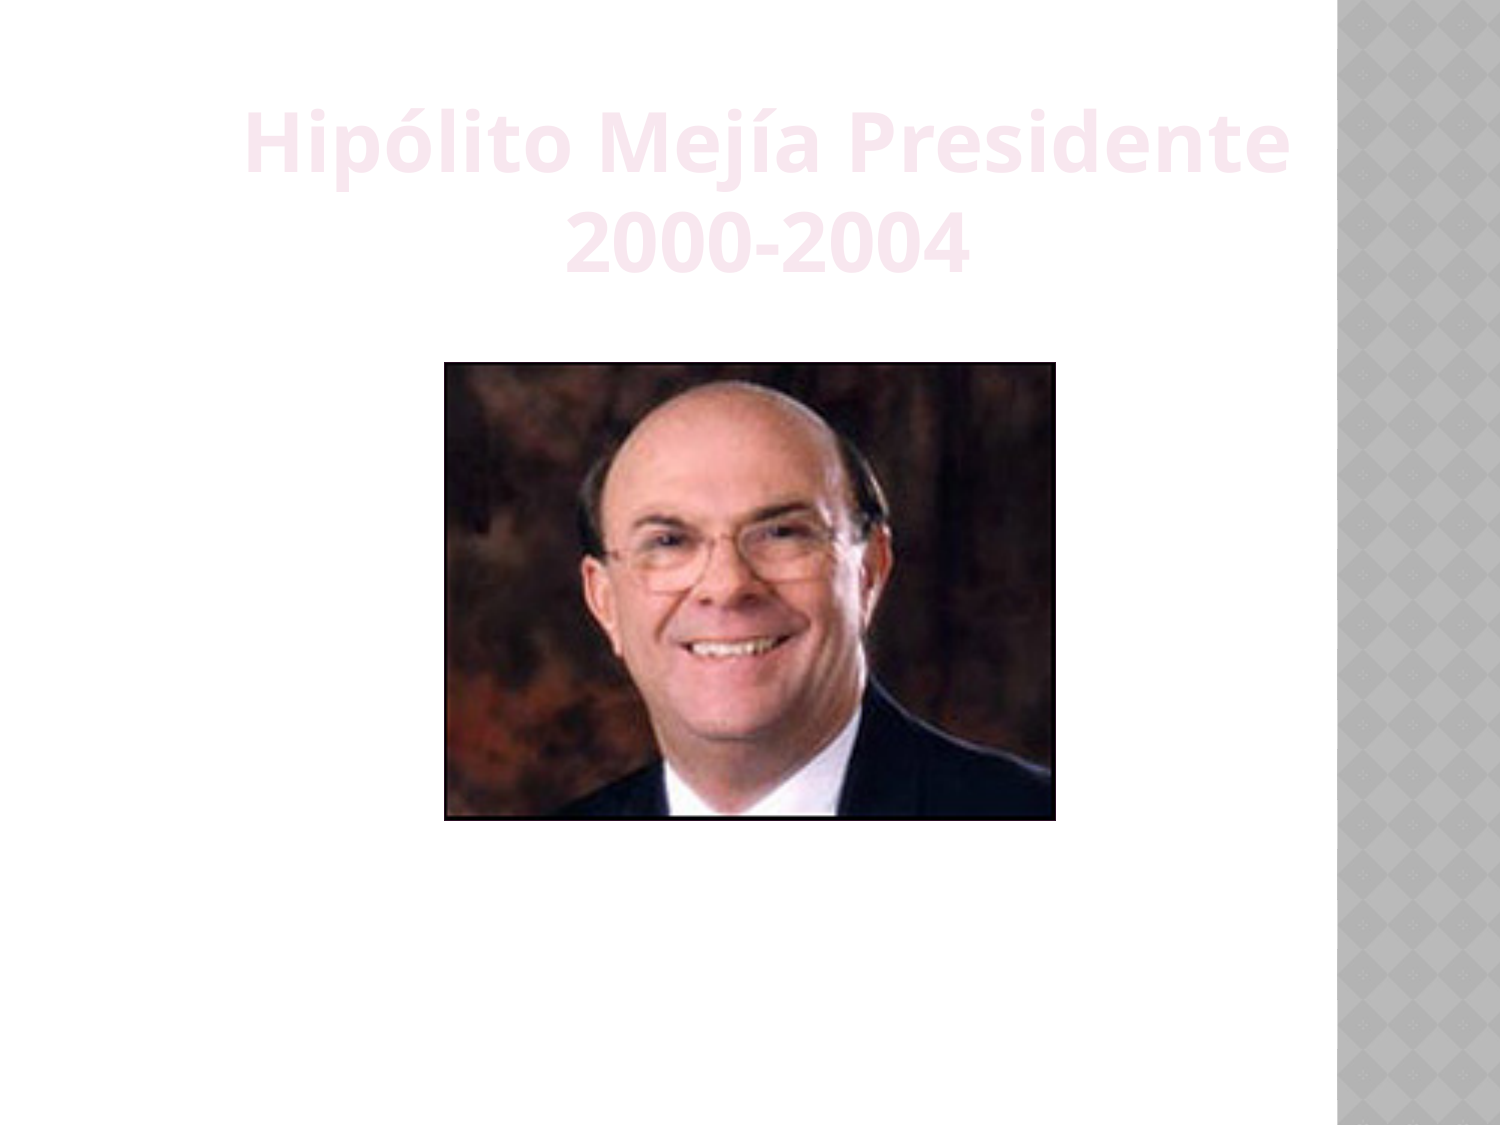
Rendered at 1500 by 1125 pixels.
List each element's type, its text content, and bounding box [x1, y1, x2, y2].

picture [444, 362, 1056, 820]
text_box Hipólito Mejía Presidente 2000-2004 [140, 81, 1395, 297]
